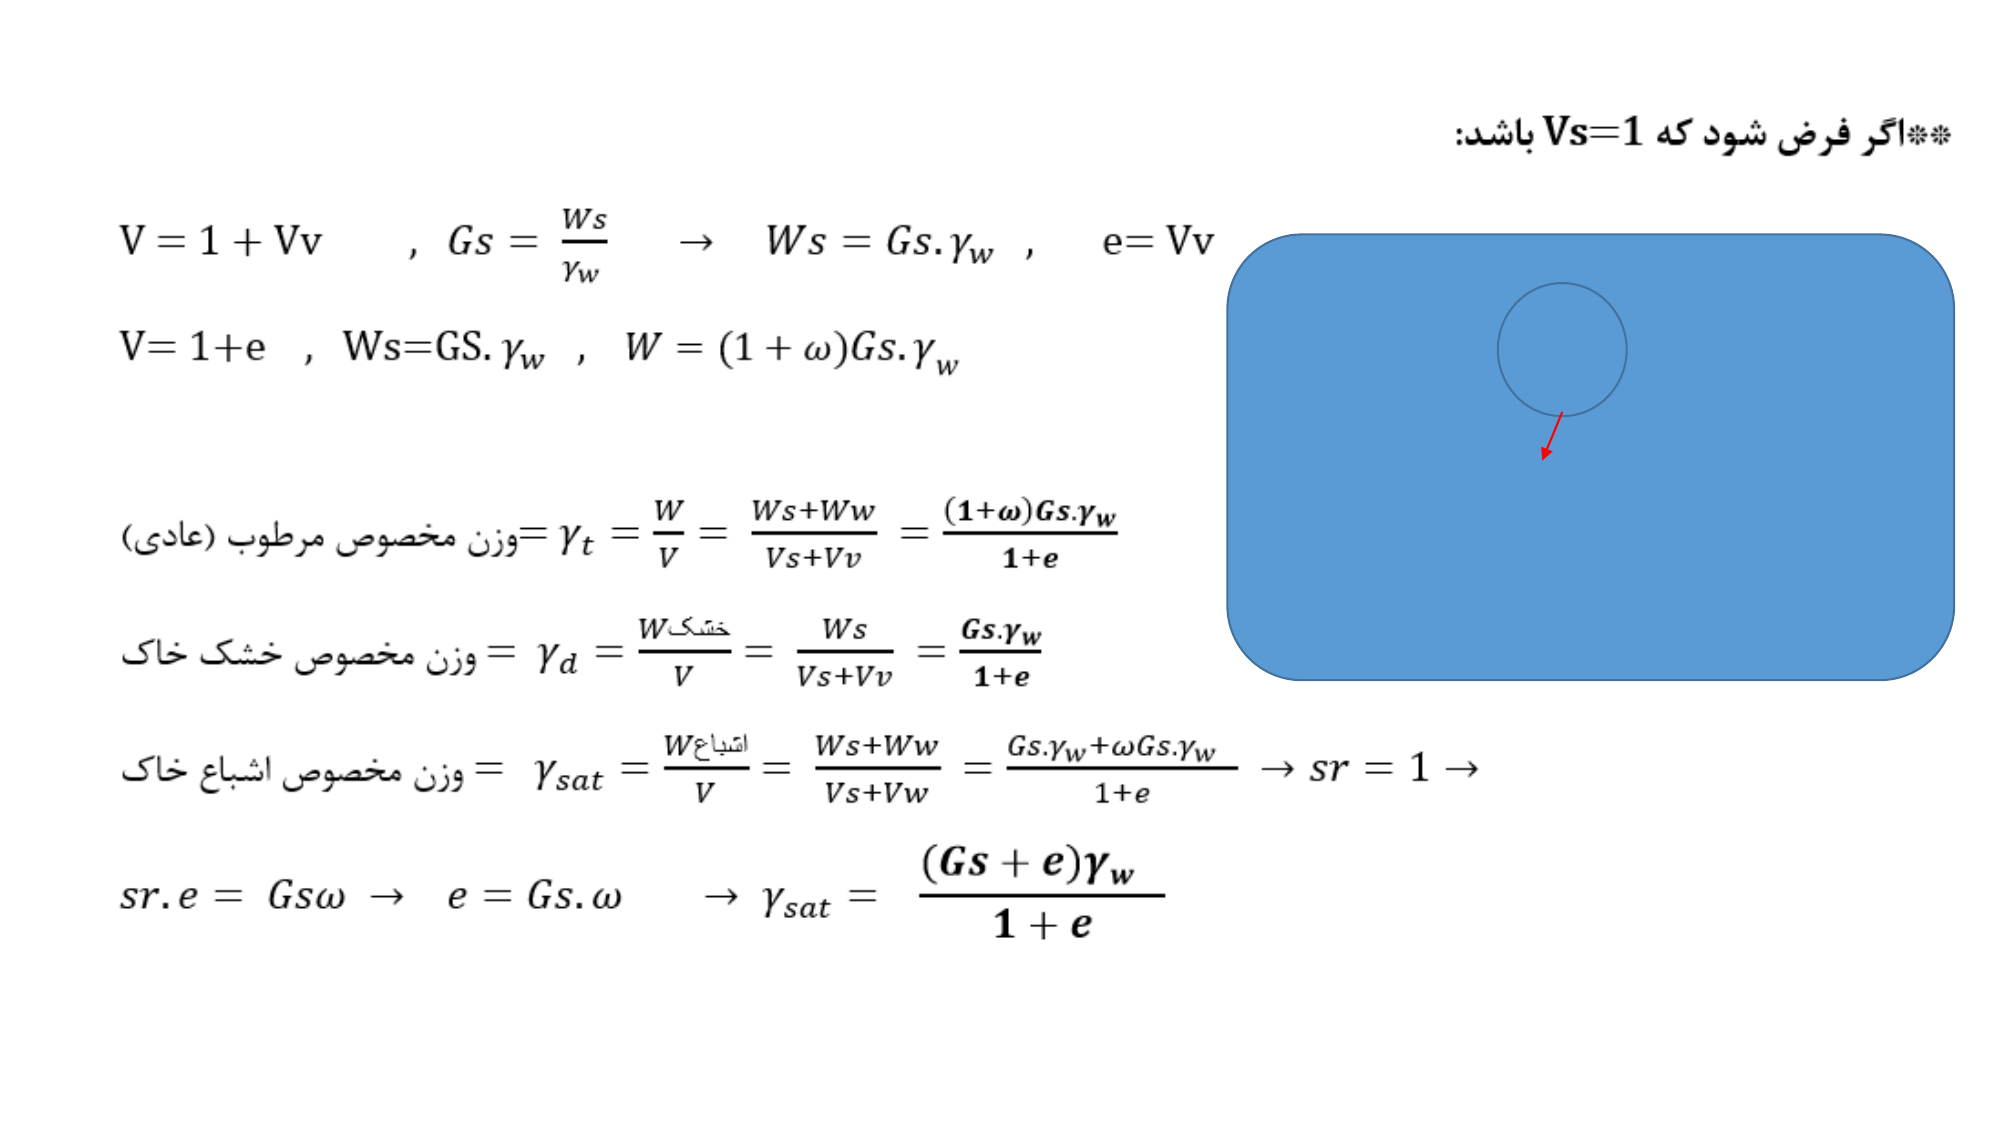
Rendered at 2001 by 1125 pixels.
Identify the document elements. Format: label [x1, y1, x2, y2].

picture [94, 97, 1984, 989]
text_box [1542, 416, 1563, 461]
